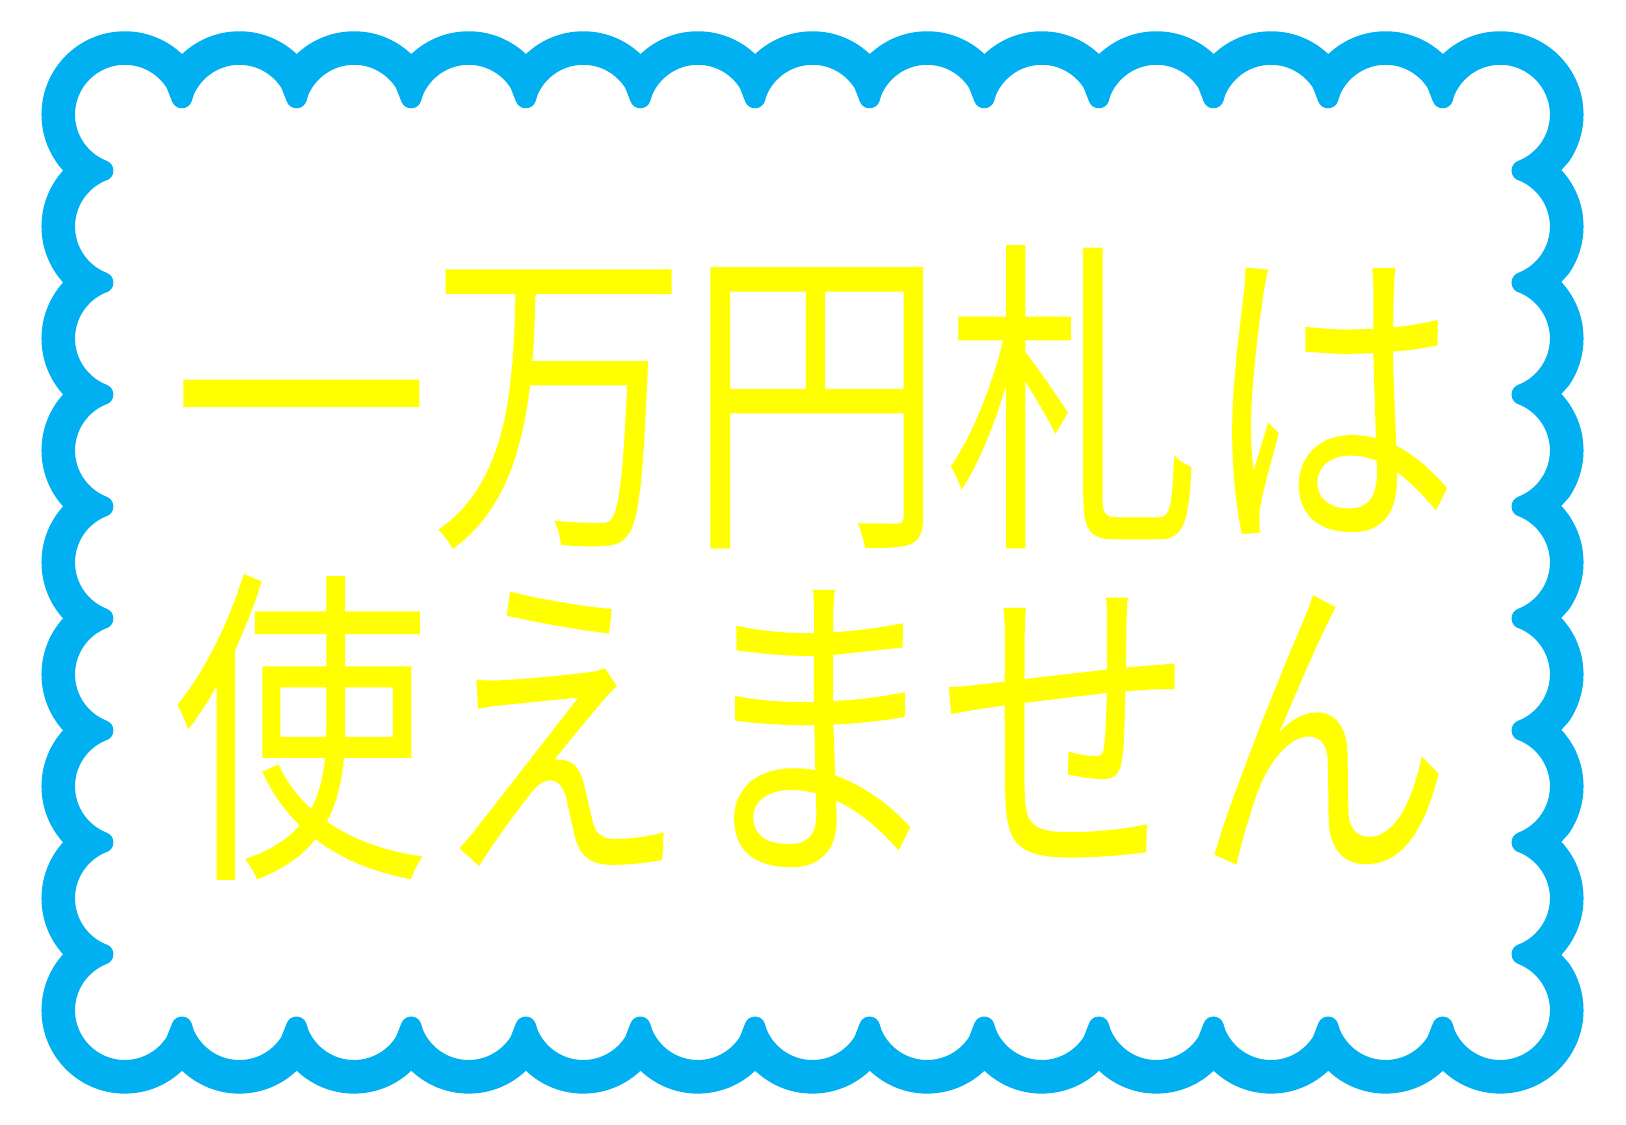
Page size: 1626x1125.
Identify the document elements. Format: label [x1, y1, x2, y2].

text_box [49, 39, 1576, 1086]
